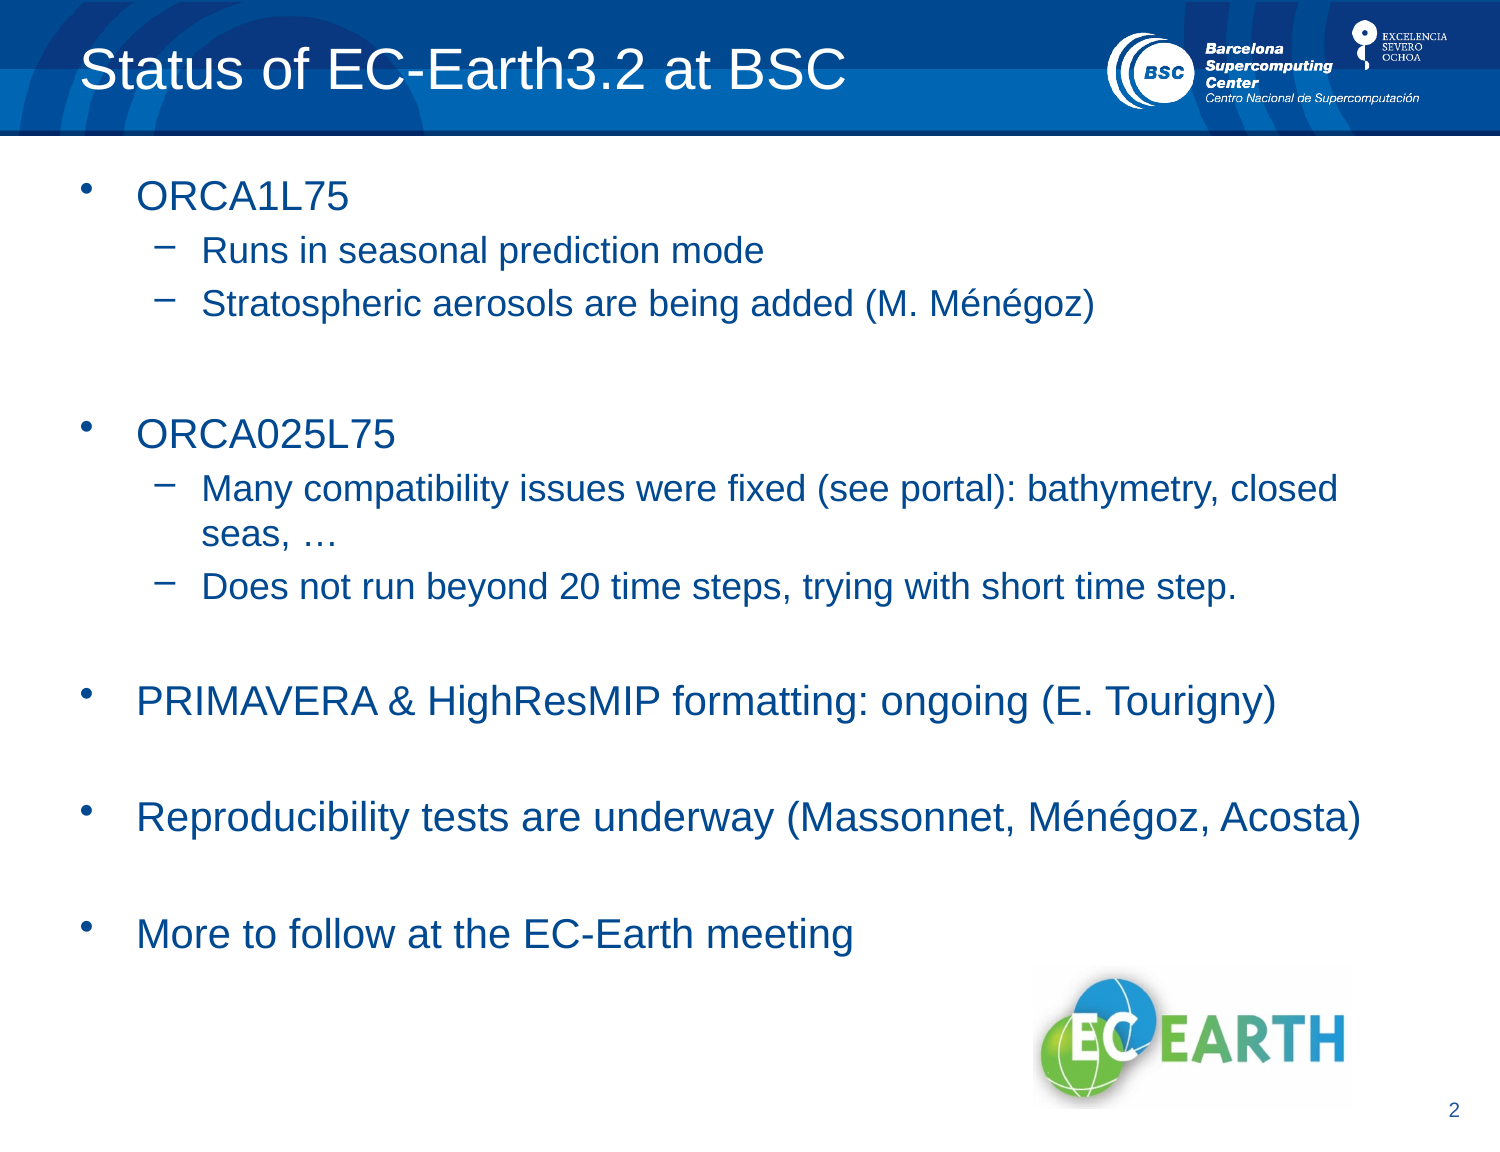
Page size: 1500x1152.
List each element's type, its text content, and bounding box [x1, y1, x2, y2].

title Status of EC-Earth3.2 at BSC [65, 23, 1081, 138]
list ORCA1L75 Runs in seasonal prediction mode Stratospheric aerosols are being added (M. Ménégoz) ORCA025L75 Many compatibility issues were fixed (see portal): bathymetry, closed seas, … Does not run beyond 20 time steps, trying with short time step. PRIMAVERA & HighResMIP formatting: ongoing (E. Tourigny) Reproducibility tests are underway (Massonnet, Ménégoz, Acosta) More to follow at the EC-Earth meeting [64, 161, 1432, 1068]
picture [0, 0, 1500, 136]
picture [1033, 965, 1353, 1109]
